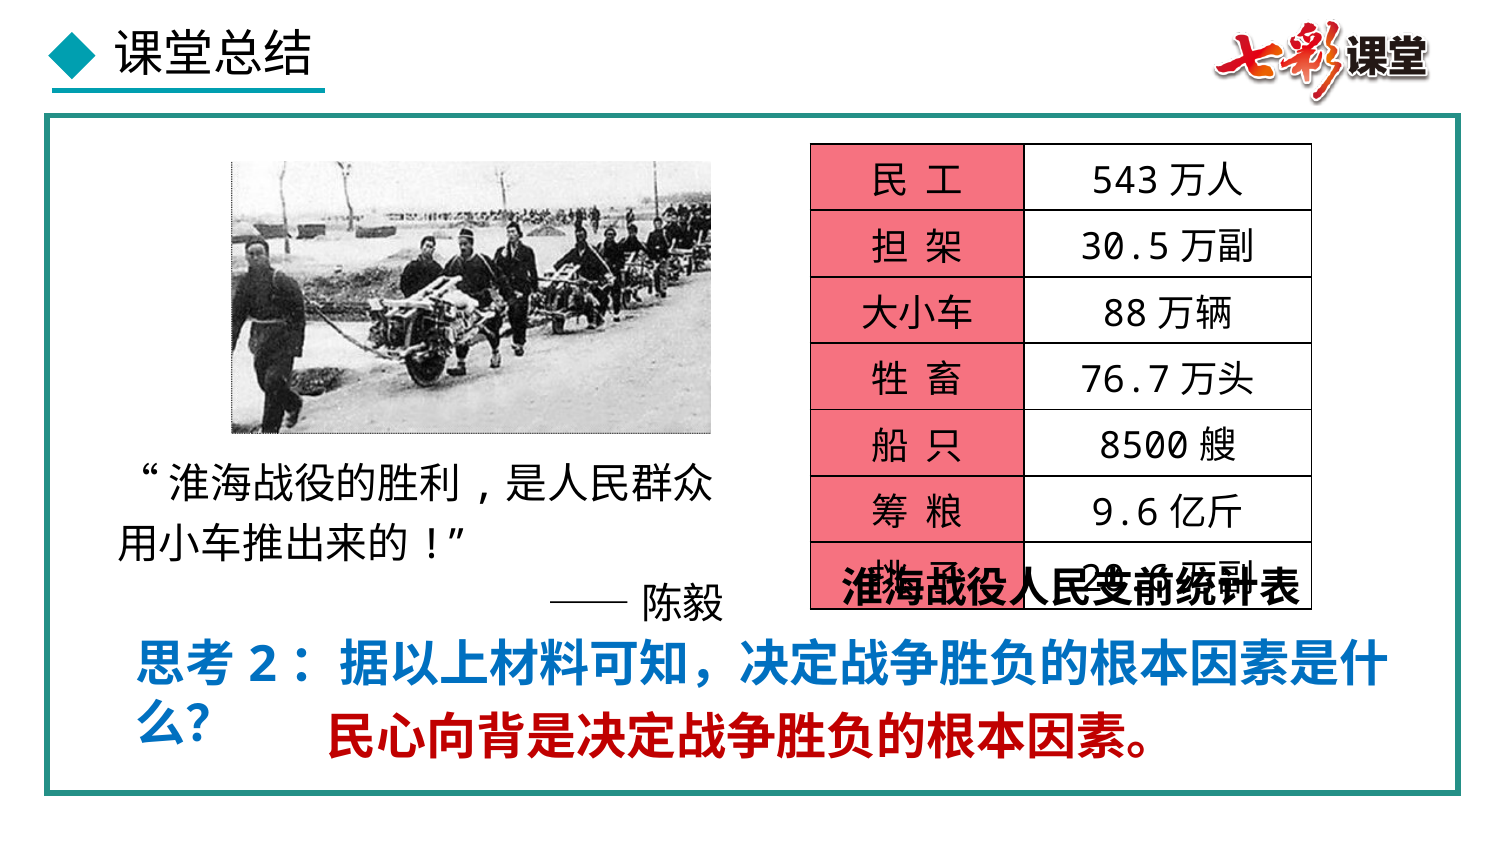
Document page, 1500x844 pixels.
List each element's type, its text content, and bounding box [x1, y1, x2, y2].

table_cell 88万辆 [1025, 278, 1311, 342]
table_cell 20.6万副 [1025, 543, 1311, 555]
table_cell 9.6亿斤 [1025, 477, 1311, 541]
table_cell 筹 粮 [811, 477, 1023, 541]
text_box 淮海战役人民支前统计表 [830, 555, 1313, 617]
table_cell 船 只 [811, 410, 1023, 475]
table_cell 挑 子 [811, 543, 1023, 608]
table_cell 大小车 [811, 278, 1023, 342]
text_box 民心向背是决定战争胜负的根本因素。 [315, 698, 1188, 771]
picture [1210, 15, 1434, 106]
table_cell 76.7万头 [1025, 344, 1311, 409]
table_cell 担 架 [811, 211, 1023, 276]
picture [230, 160, 711, 434]
text_box “淮海战役的胜利,是人民群众用小车推出来的!” ——陈毅 [105, 441, 736, 633]
text_box 思考2：据以上材料可知，决定战争胜负的根本因素是什么？ [124, 626, 1447, 758]
table_header 民 工 [811, 145, 1023, 209]
table_cell 8500艘 [1025, 410, 1311, 475]
table_cell 牲 畜 [811, 344, 1023, 409]
table_header 543万人 [1025, 145, 1311, 209]
table_cell 30.5万副 [1025, 211, 1311, 276]
